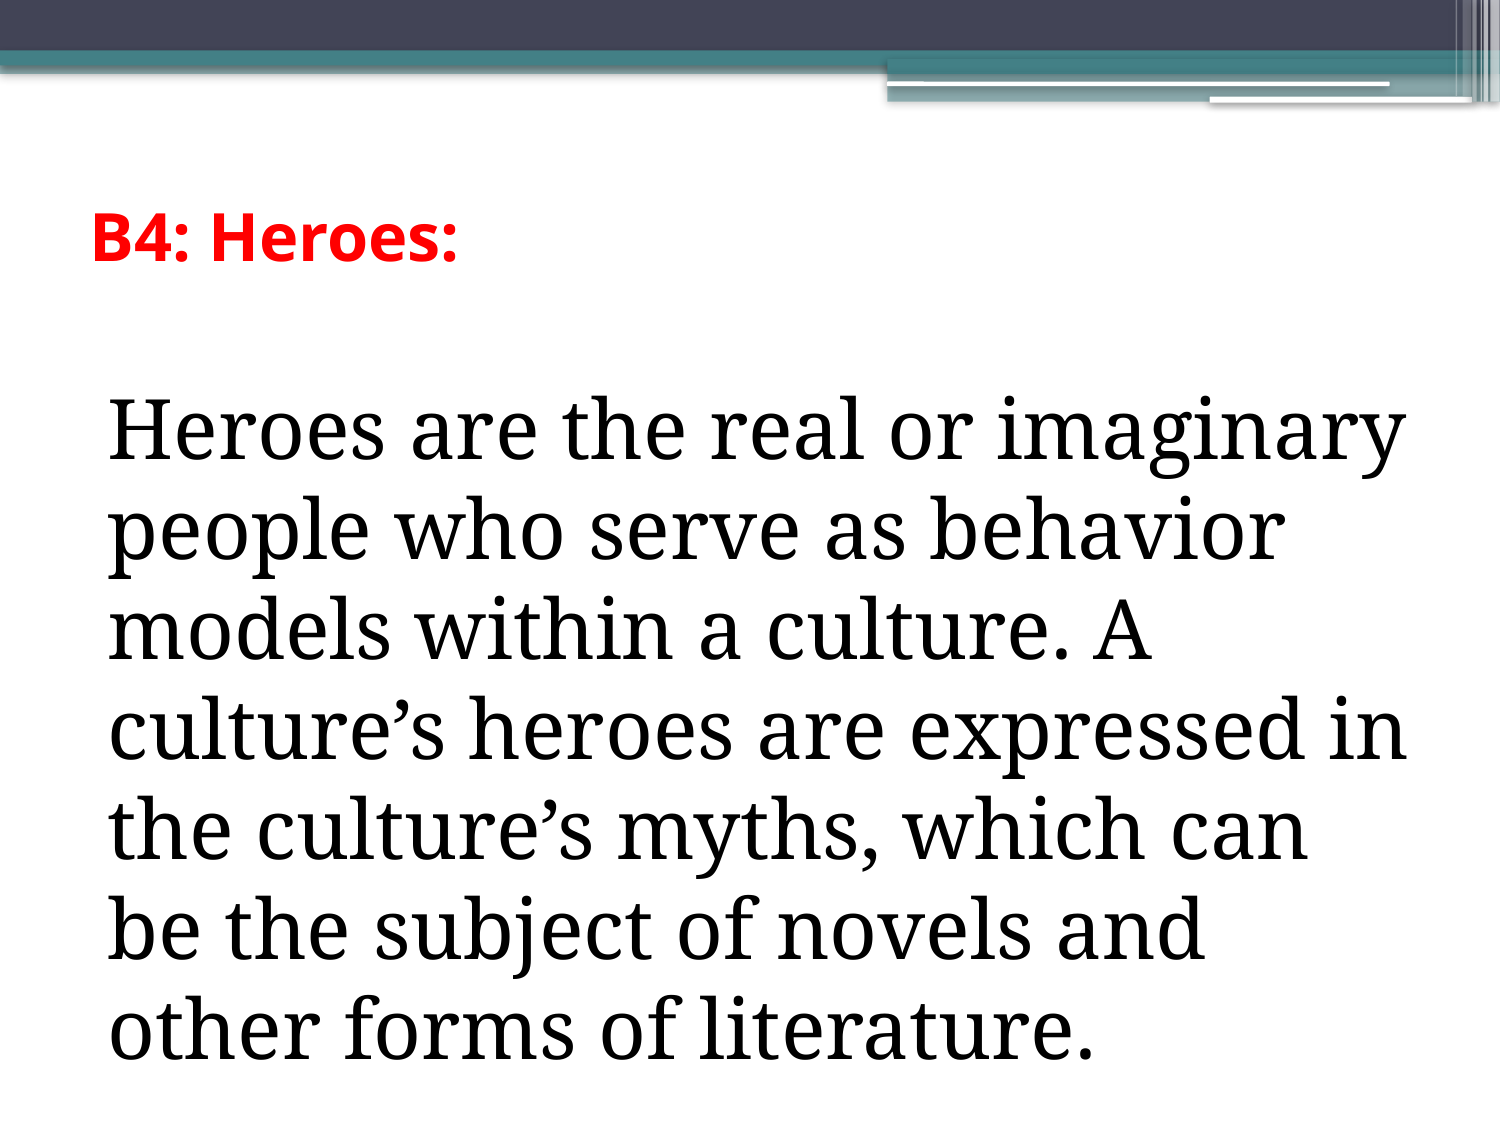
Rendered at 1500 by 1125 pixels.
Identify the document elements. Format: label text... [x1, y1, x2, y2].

title B4: Heroes: [75, 187, 1425, 363]
list Heroes are the real or imaginary people who serve as behavior models within a culture. A culture’s heroes are expressed in the culture’s myths, which can be the subject of novels and other forms of literature. [75, 368, 1425, 1079]
